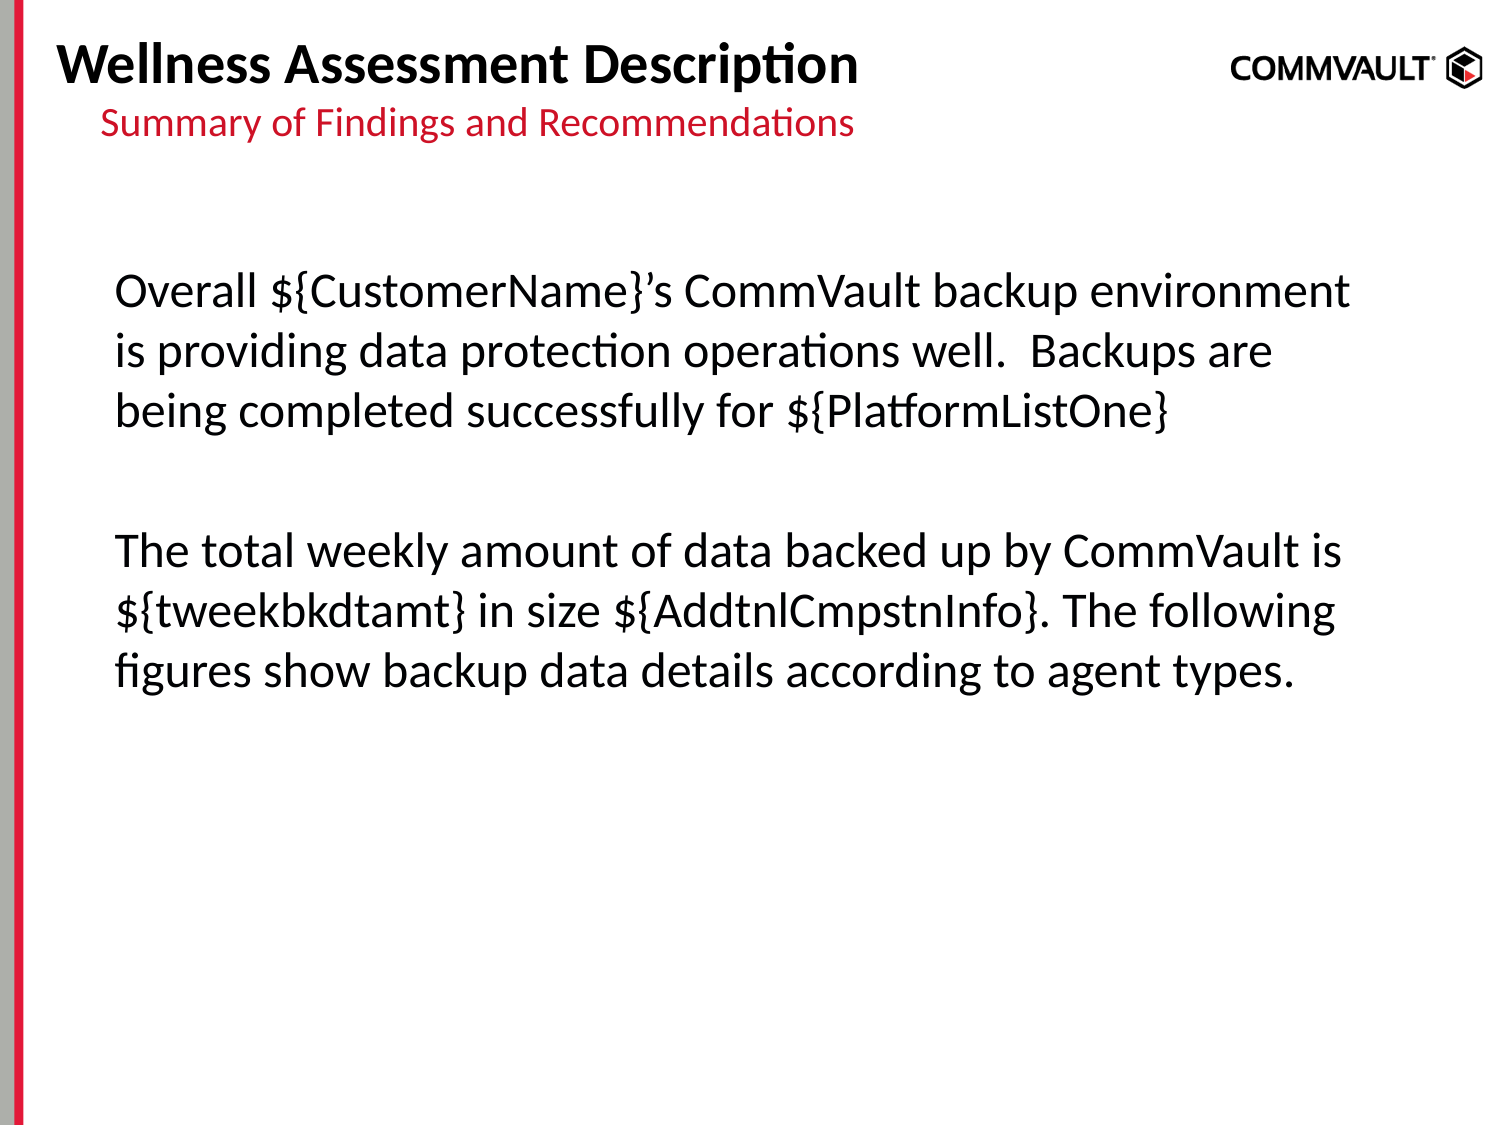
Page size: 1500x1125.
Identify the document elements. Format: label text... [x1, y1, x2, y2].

text_box Overall ${CustomerName}’s CommVault backup environment is providing data protection operations well. Backups are being completed successfully for ${PlatformListOne} The total weekly amount of data backed up by CommVault is ${tweekbkdtamt} in size ${AddtnlCmpstnInfo}. The following figures show backup data details according to agent types. [24, 249, 1375, 1088]
picture [1247, 46, 1483, 89]
title Wellness Assessment Description [41, 30, 1247, 91]
list Summary of Findings and Recommendations [85, 91, 1247, 150]
